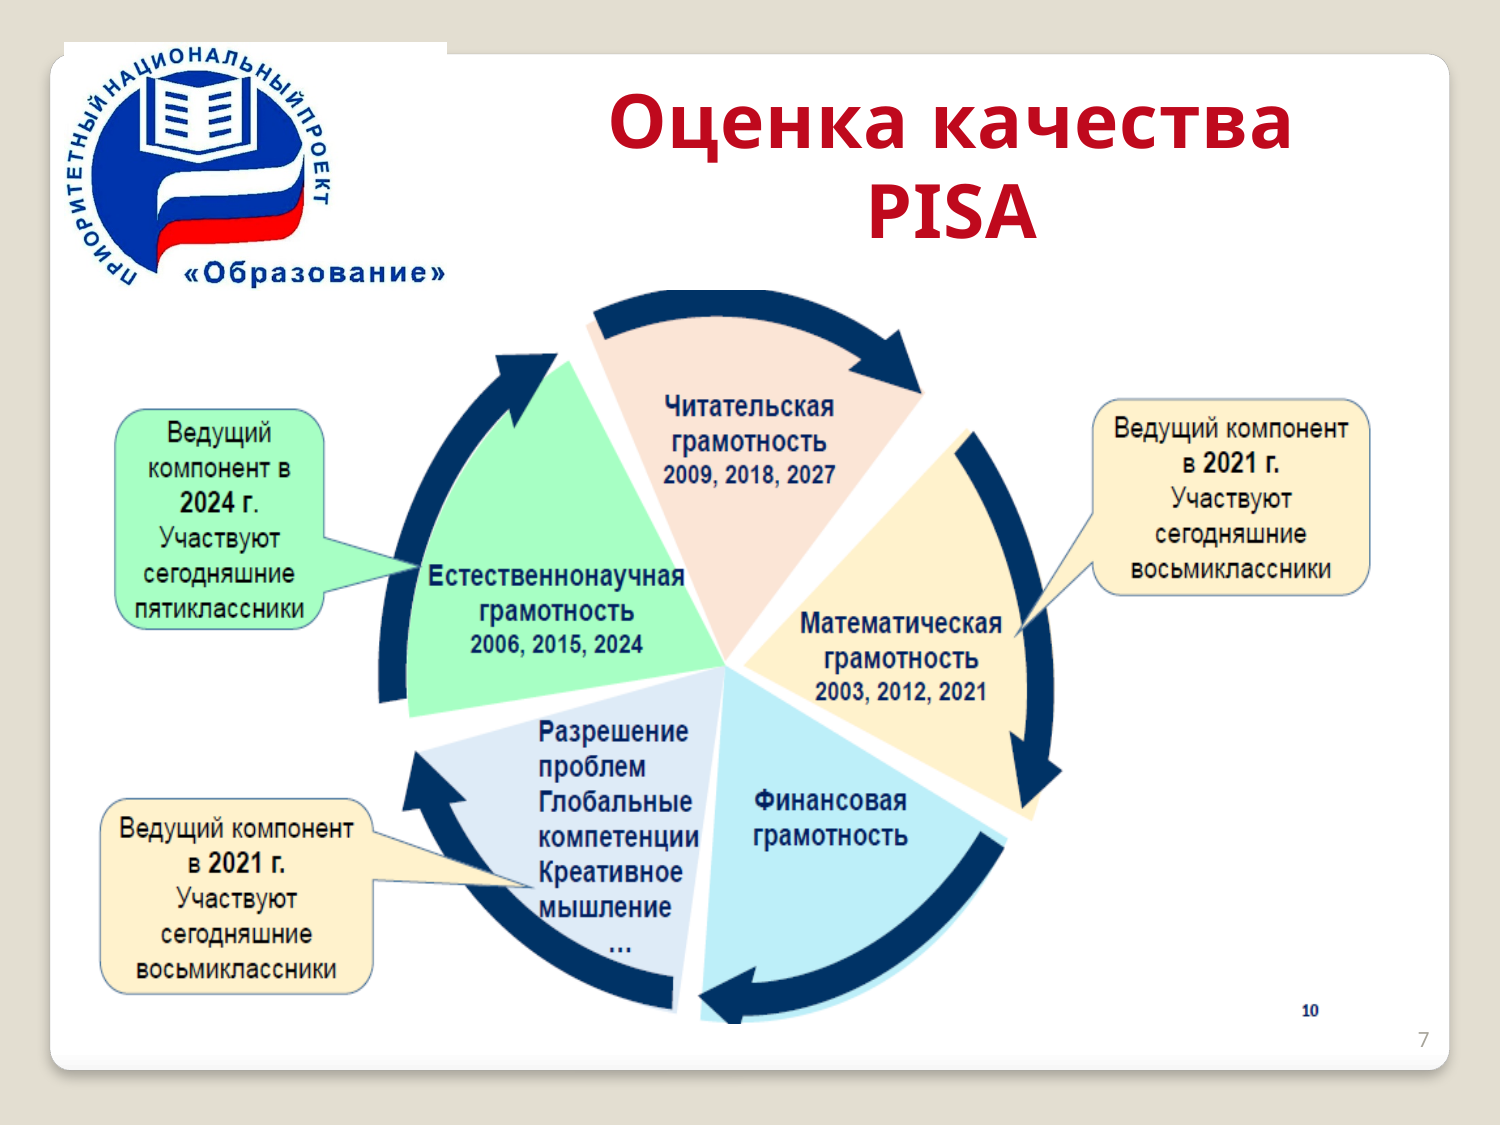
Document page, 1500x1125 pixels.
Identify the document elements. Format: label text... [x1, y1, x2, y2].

text_box Оценка качества PISA [454, 66, 1452, 262]
picture [64, 42, 1400, 1024]
slide_number 7 [1369, 1002, 1445, 1063]
